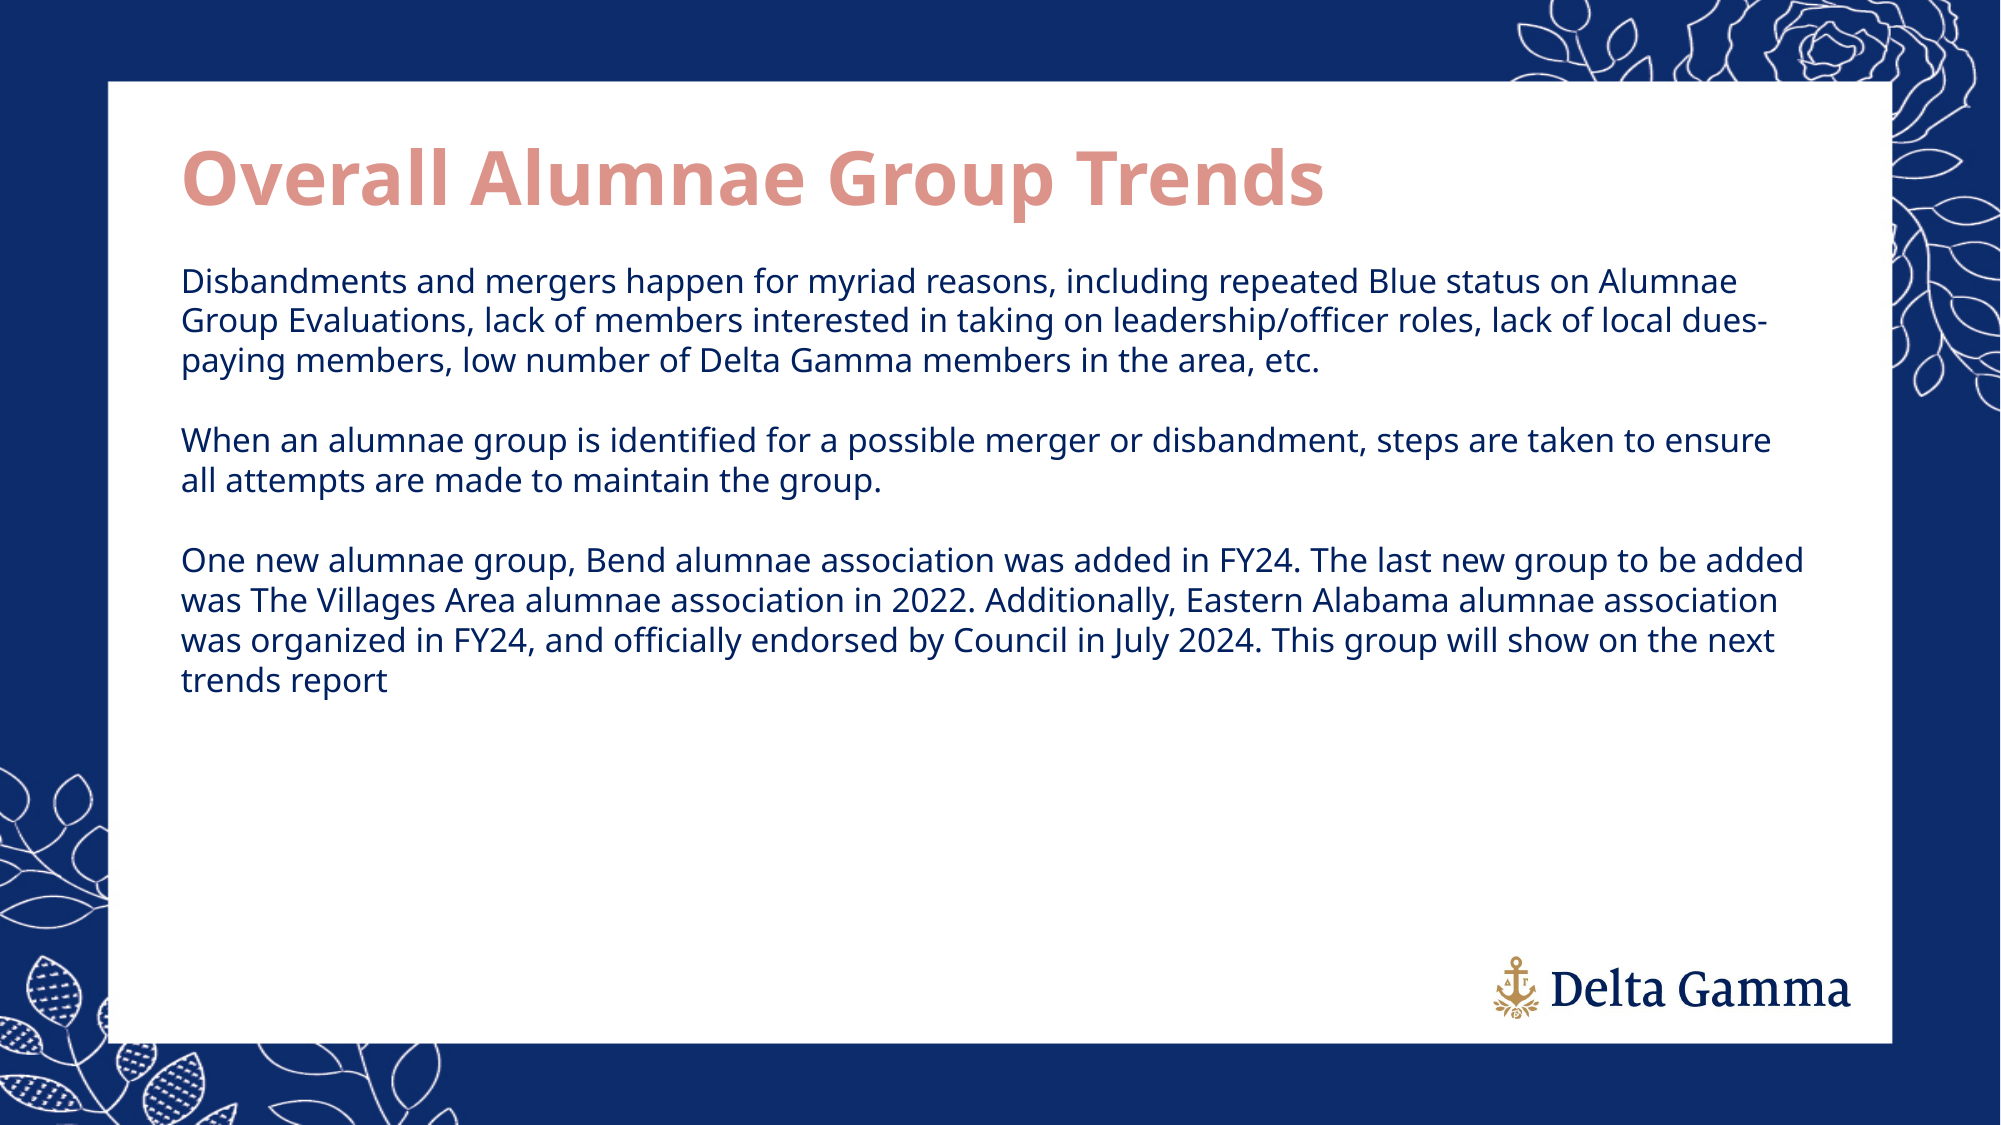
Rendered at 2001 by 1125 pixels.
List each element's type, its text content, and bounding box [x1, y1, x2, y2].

text_box Disbandments and mergers happen for myriad reasons, including repeated Blue status on Alumnae Group Evaluations, lack of members interested in taking on leadership/officer roles, lack of local dues-paying members, low number of Delta Gamma members in the area, etc. When an alumnae group is identified for a possible merger or disbandment, steps are taken to ensure all attempts are made to maintain the group. One new alumnae group, Bend alumnae association was added in FY24. The last new group to be added was The Villages Area alumnae association in 2022. Additionally, Eastern Alabama alumnae association was organized in FY24, and officially endorsed by Council in July 2024. This group will show on the next trends report [165, 252, 1835, 787]
text_box Overall Alumnae Group Trends [165, 123, 1835, 229]
picture [0, 0, 2001, 1125]
